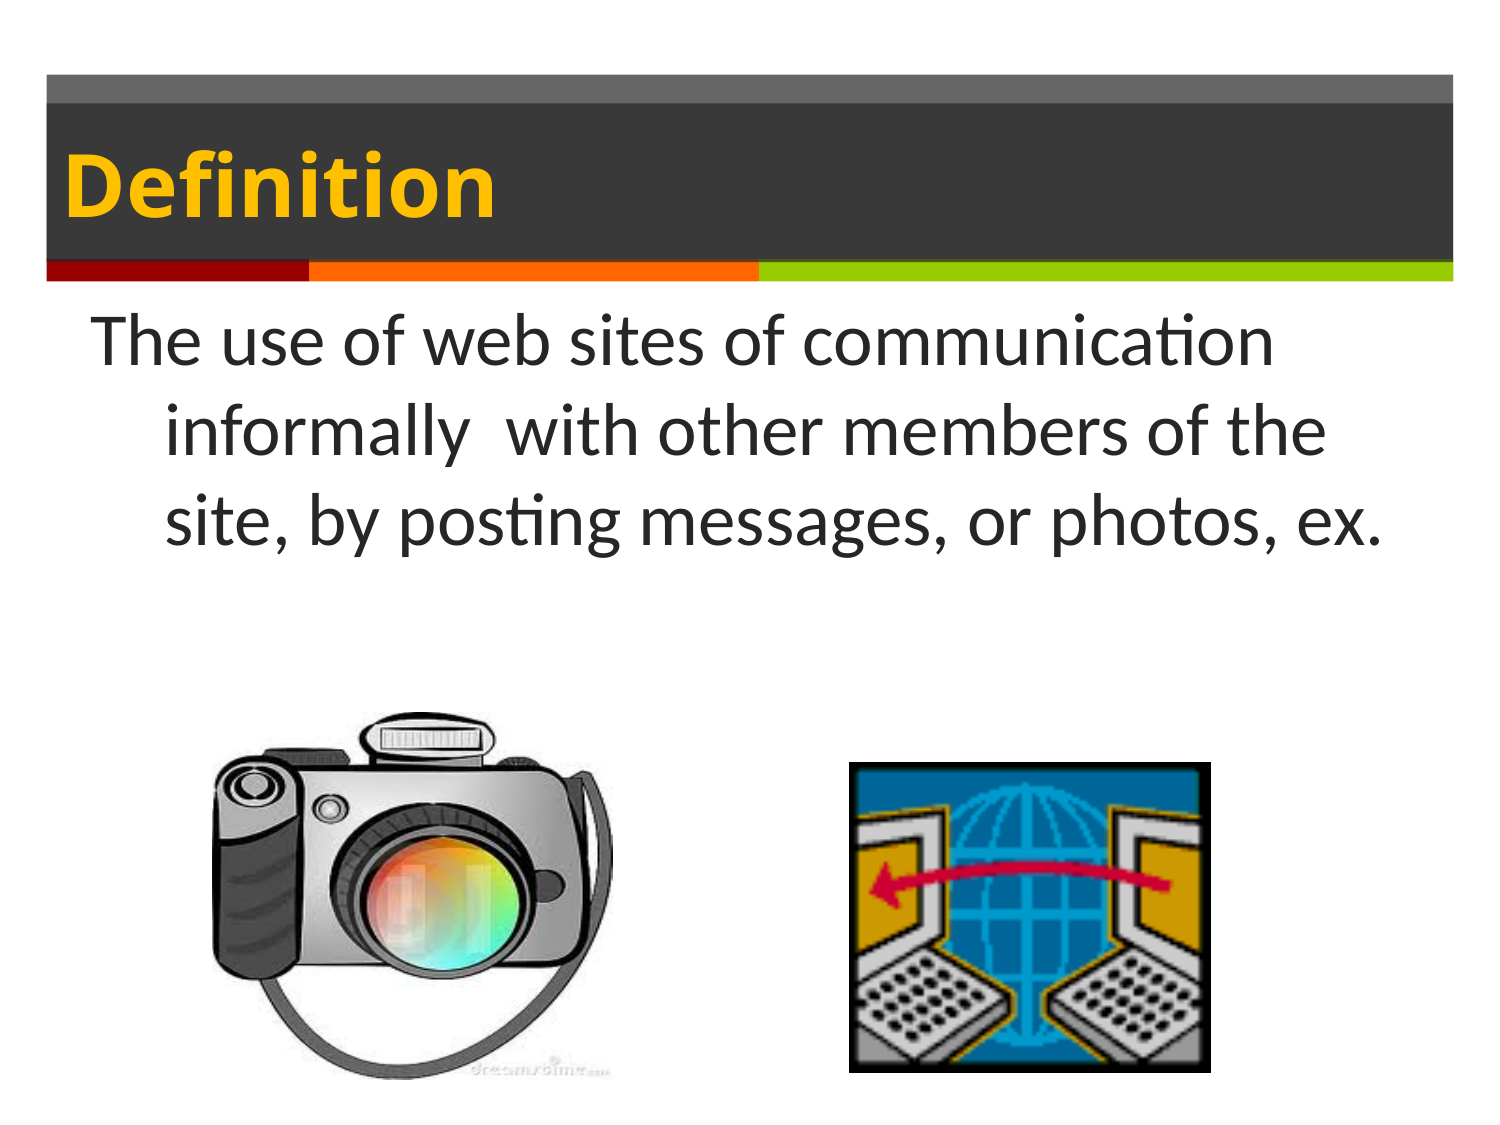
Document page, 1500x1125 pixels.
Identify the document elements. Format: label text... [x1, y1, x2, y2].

picture [211, 711, 613, 1081]
list The use of web sites of communication informally with other members of the site, by posting messages, or photos, ex. [75, 282, 1425, 1063]
title Definition [46, 103, 1454, 263]
picture [849, 761, 1211, 1073]
